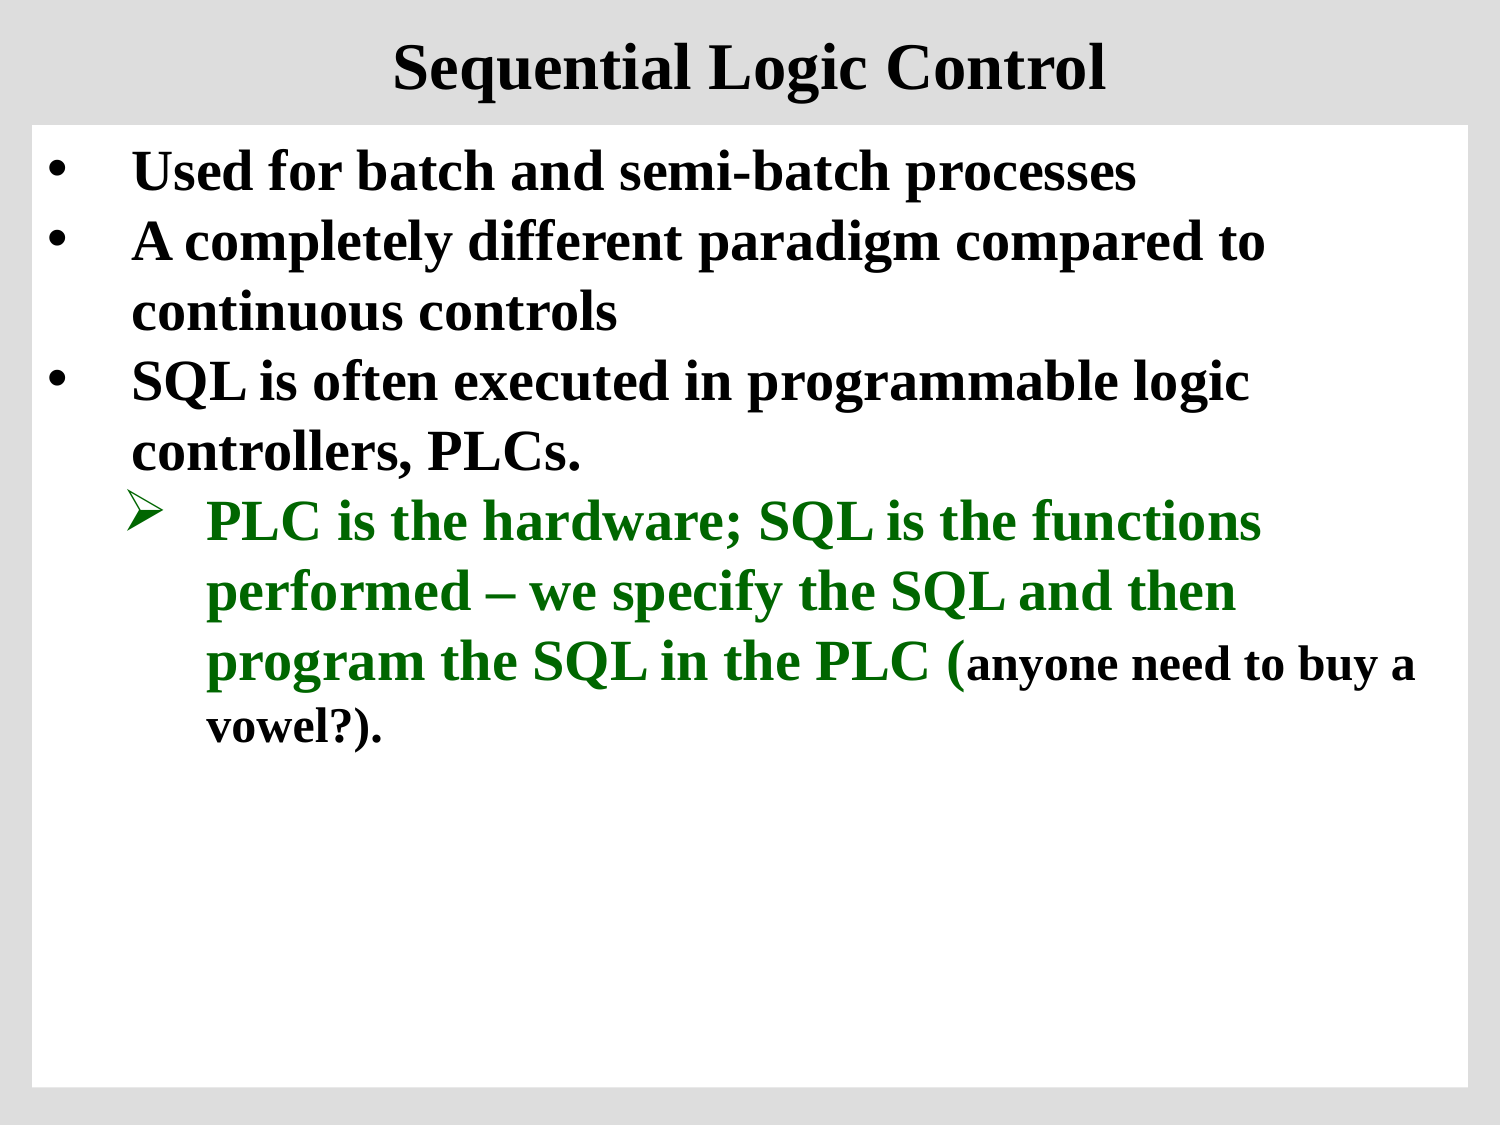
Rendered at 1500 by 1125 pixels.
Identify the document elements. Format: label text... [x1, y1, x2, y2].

subtitle Used for batch and semi-batch processes A completely different paradigm compared to continuous controls SQL is often executed in programmable logic controllers, PLCs. PLC is the hardware; SQL is the functions performed – we specify the SQL and then program the SQL in the PLC (anyone need to buy a vowel?). [32, 125, 1468, 1088]
title Sequential Logic Control [43, 12, 1457, 113]
